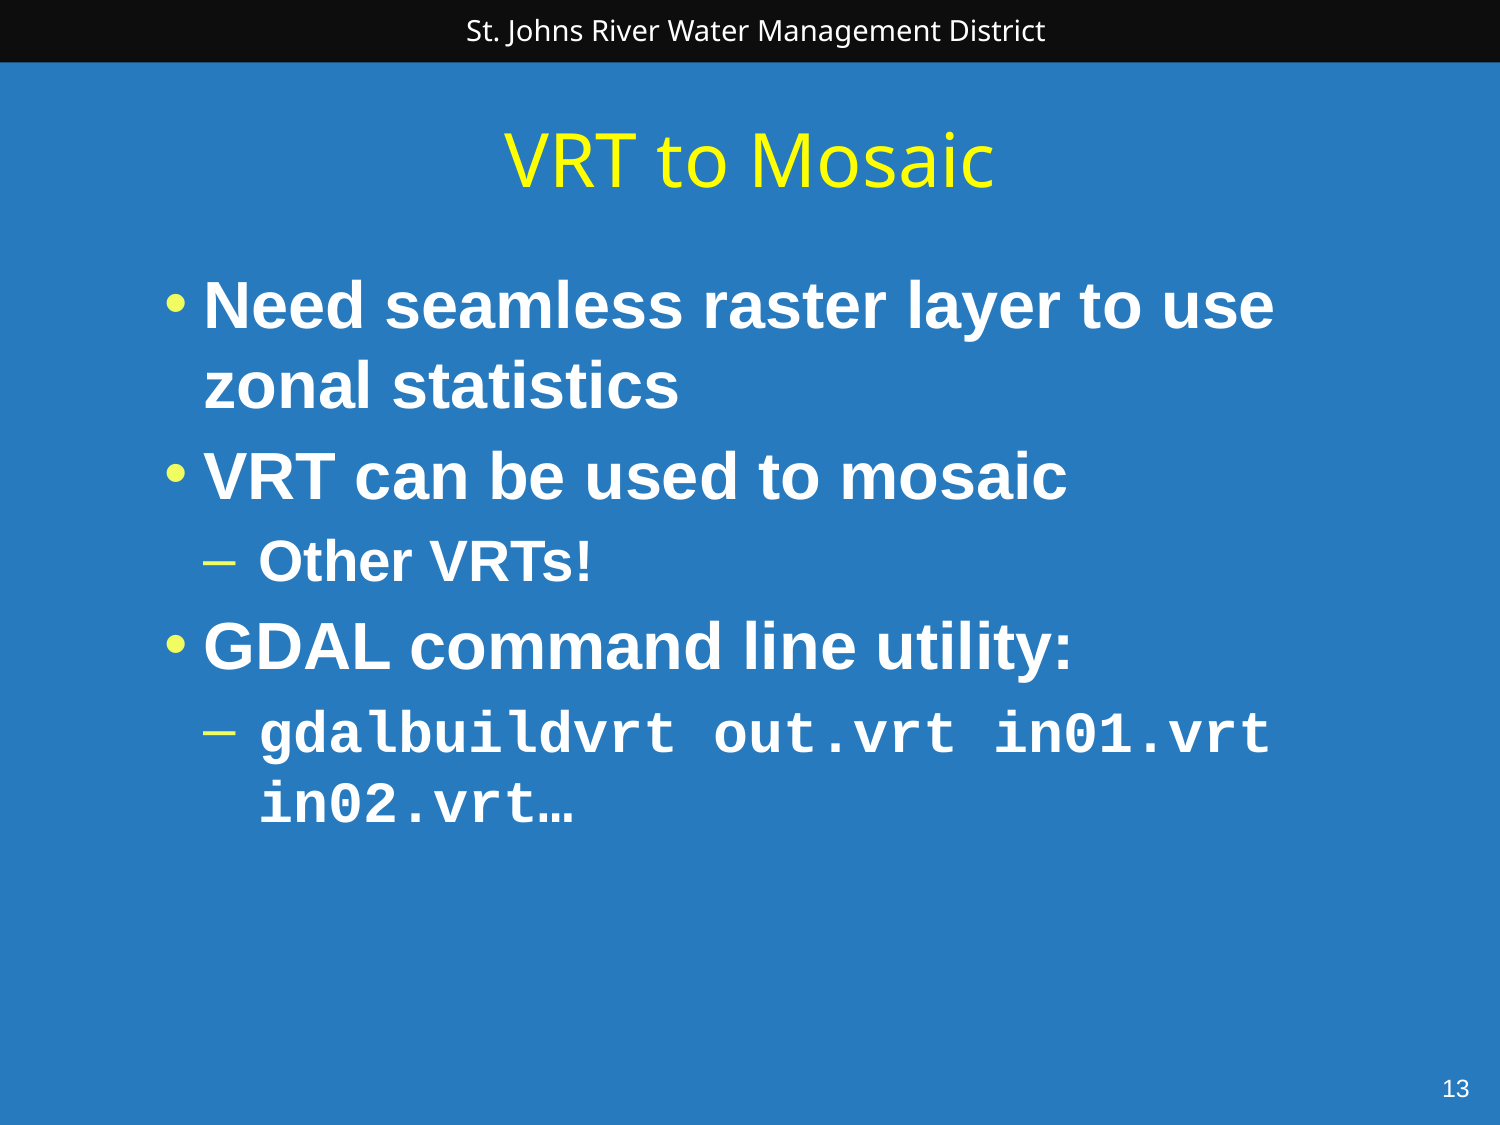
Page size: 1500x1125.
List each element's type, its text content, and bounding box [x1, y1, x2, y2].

slide_number 13 [1200, 1065, 1500, 1125]
title VRT to Mosaic [150, 104, 1350, 254]
list Need seamless raster layer to use zonal statistics VRT can be used to mosaic Other VRTs! GDAL command line utility: gdalbuildvrt out.vrt in01.vrt in02.vrt… [150, 254, 1350, 1080]
